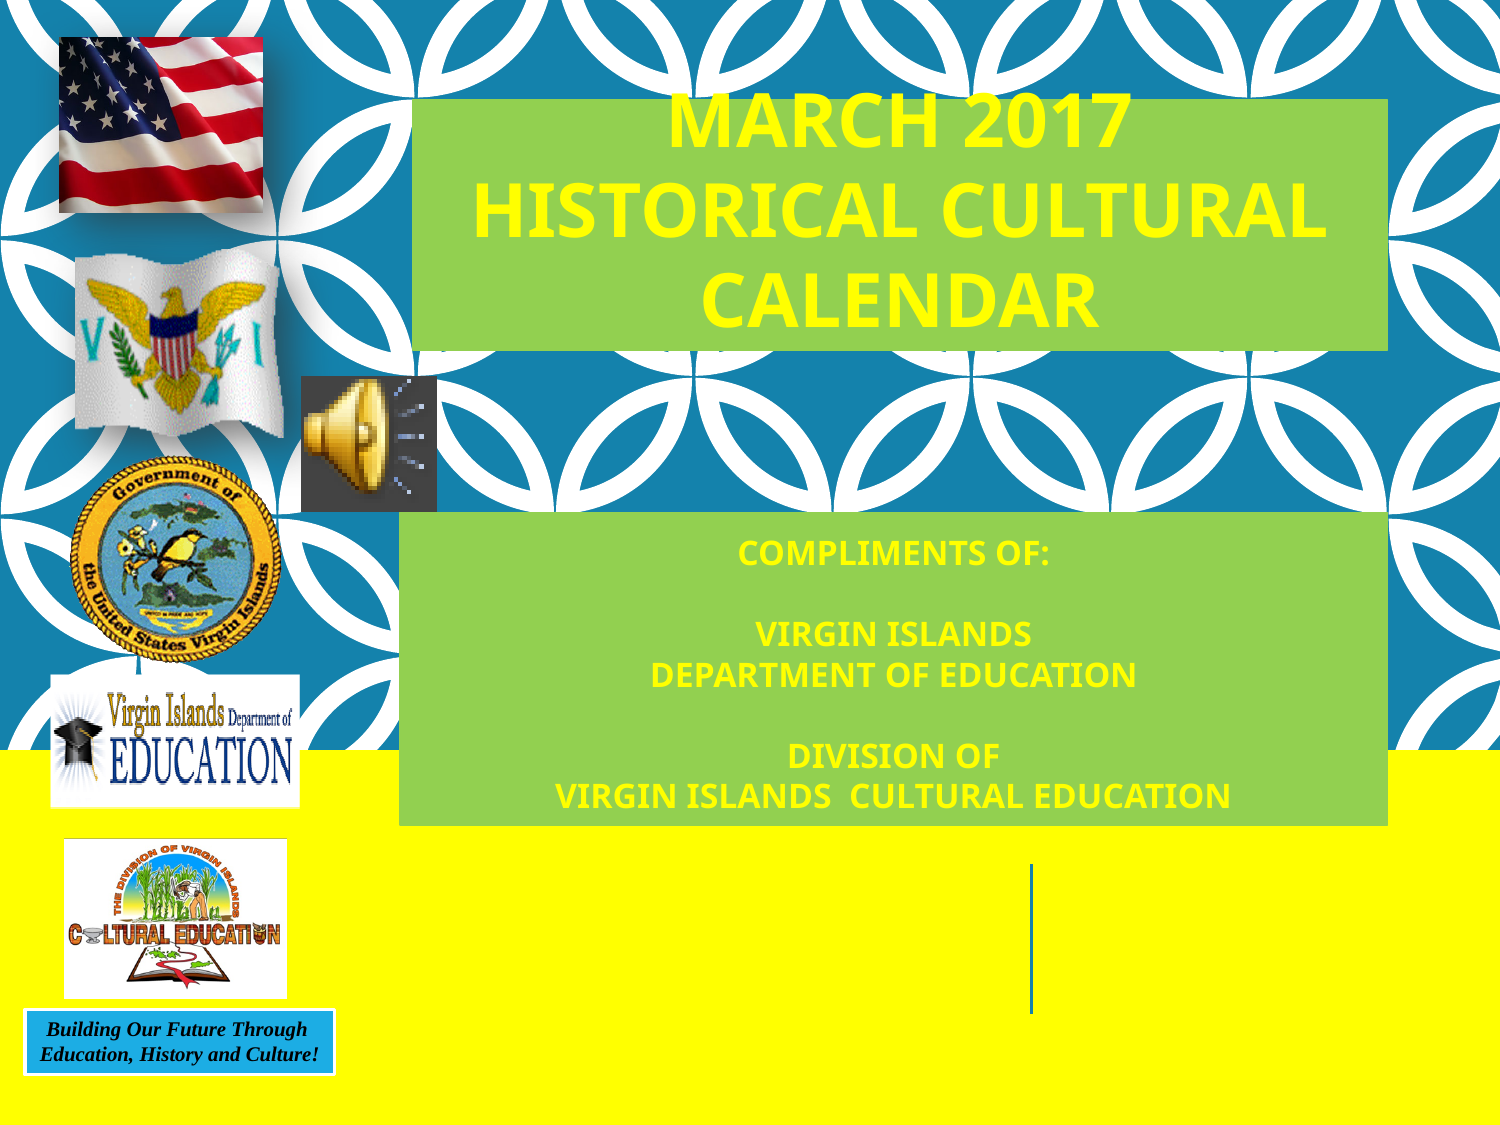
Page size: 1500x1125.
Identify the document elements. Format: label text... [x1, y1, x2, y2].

picture [59, 37, 263, 213]
text_box COMPLIMENTS OF: VIRGIN ISLANDS DEPARTMENT OF EDUCATION DIVISION OF VIRGIN ISLANDS CULTURAL EDUCATION [399, 512, 1388, 826]
text_box MARCH 2017 HISTORICAL CULTURAL CALENDAR [412, 99, 1388, 351]
picture [299, 374, 438, 513]
picture [49, 449, 301, 809]
text_box Building Our Future Through Education, History and Culture! [23, 1008, 336, 1076]
picture [62, 837, 288, 1001]
picture [74, 249, 285, 438]
